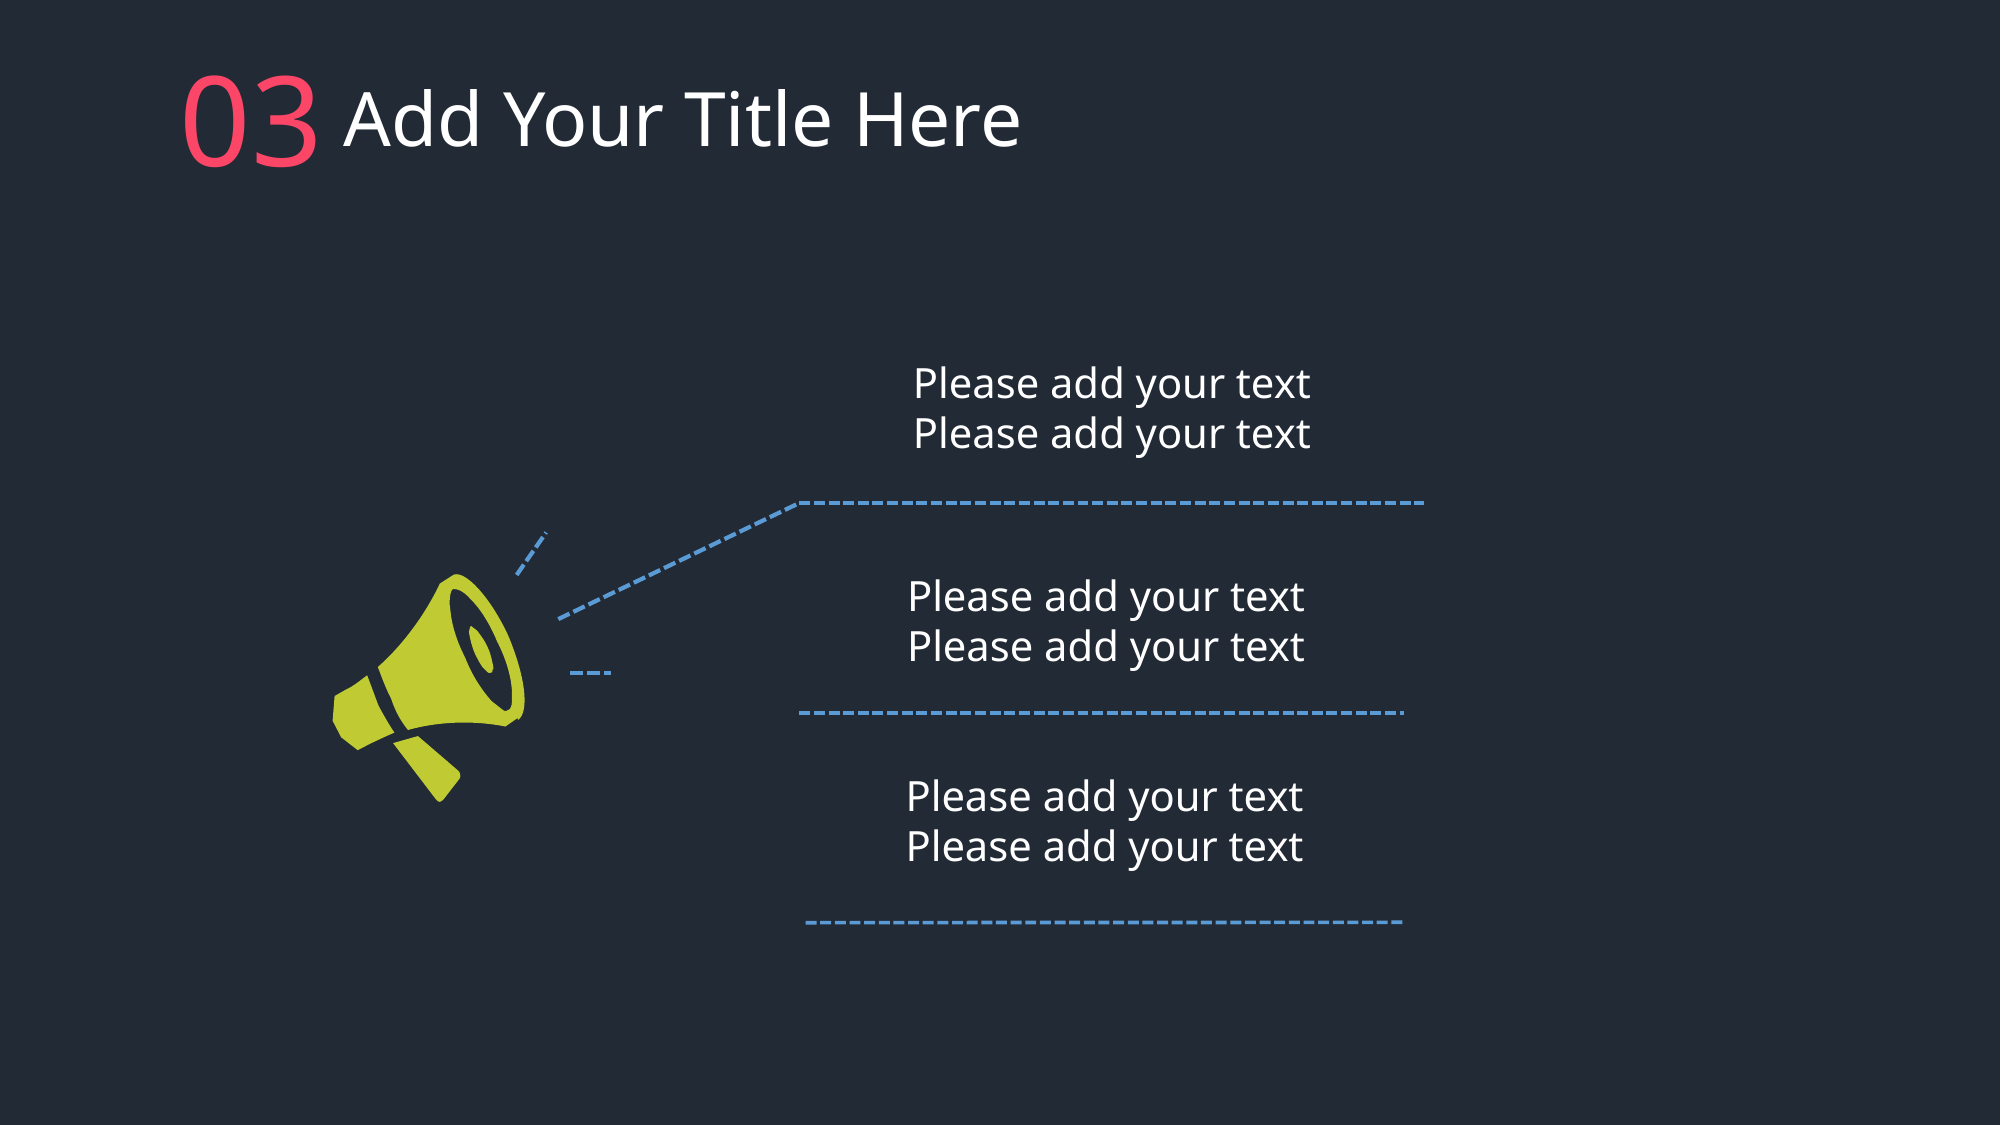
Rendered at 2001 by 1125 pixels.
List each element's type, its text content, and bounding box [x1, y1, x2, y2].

text_box 03 [165, 33, 385, 199]
text_box Please add your text Please add your text [830, 562, 1382, 678]
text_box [516, 532, 547, 575]
text_box Add Your Title Here [328, 63, 1175, 169]
text_box Please add your text Please add your text [828, 762, 1381, 877]
text_box [332, 675, 395, 751]
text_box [558, 502, 800, 620]
text_box [377, 574, 525, 730]
text_box Please add your text Please add your text [835, 349, 1388, 464]
text_box [393, 736, 461, 802]
